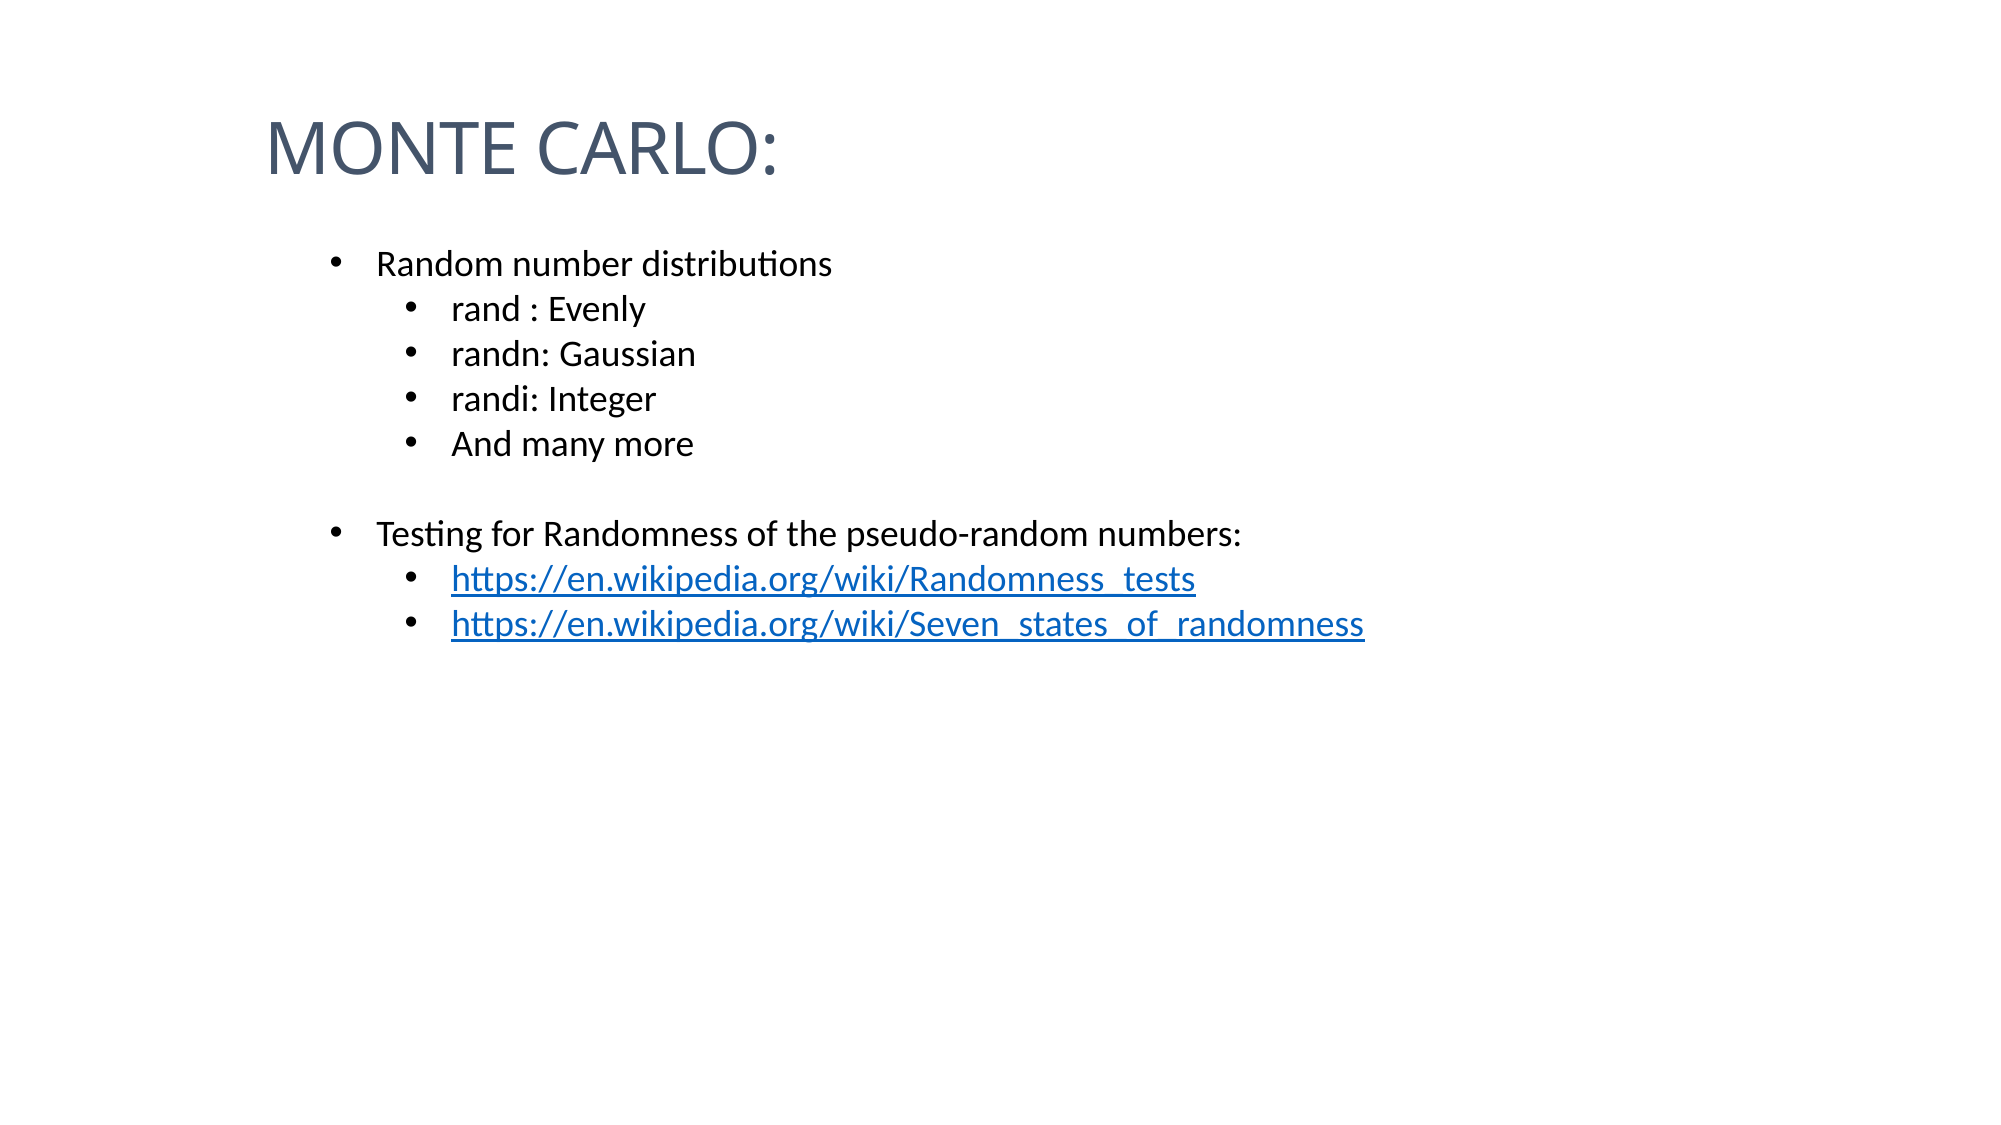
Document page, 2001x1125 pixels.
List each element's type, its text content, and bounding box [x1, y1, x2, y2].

text_box Monte Carlo: [249, 5, 1721, 197]
text_box Random number distributions rand : Evenly randn: Gaussian randi: Integer And many more Testing for Randomness of the pseudo-random numbers: https://en.wikipedia.org/wiki/Randomness_tests https://en.wikipedia.org/wiki/Seven_states_of_randomness [314, 231, 1650, 764]
